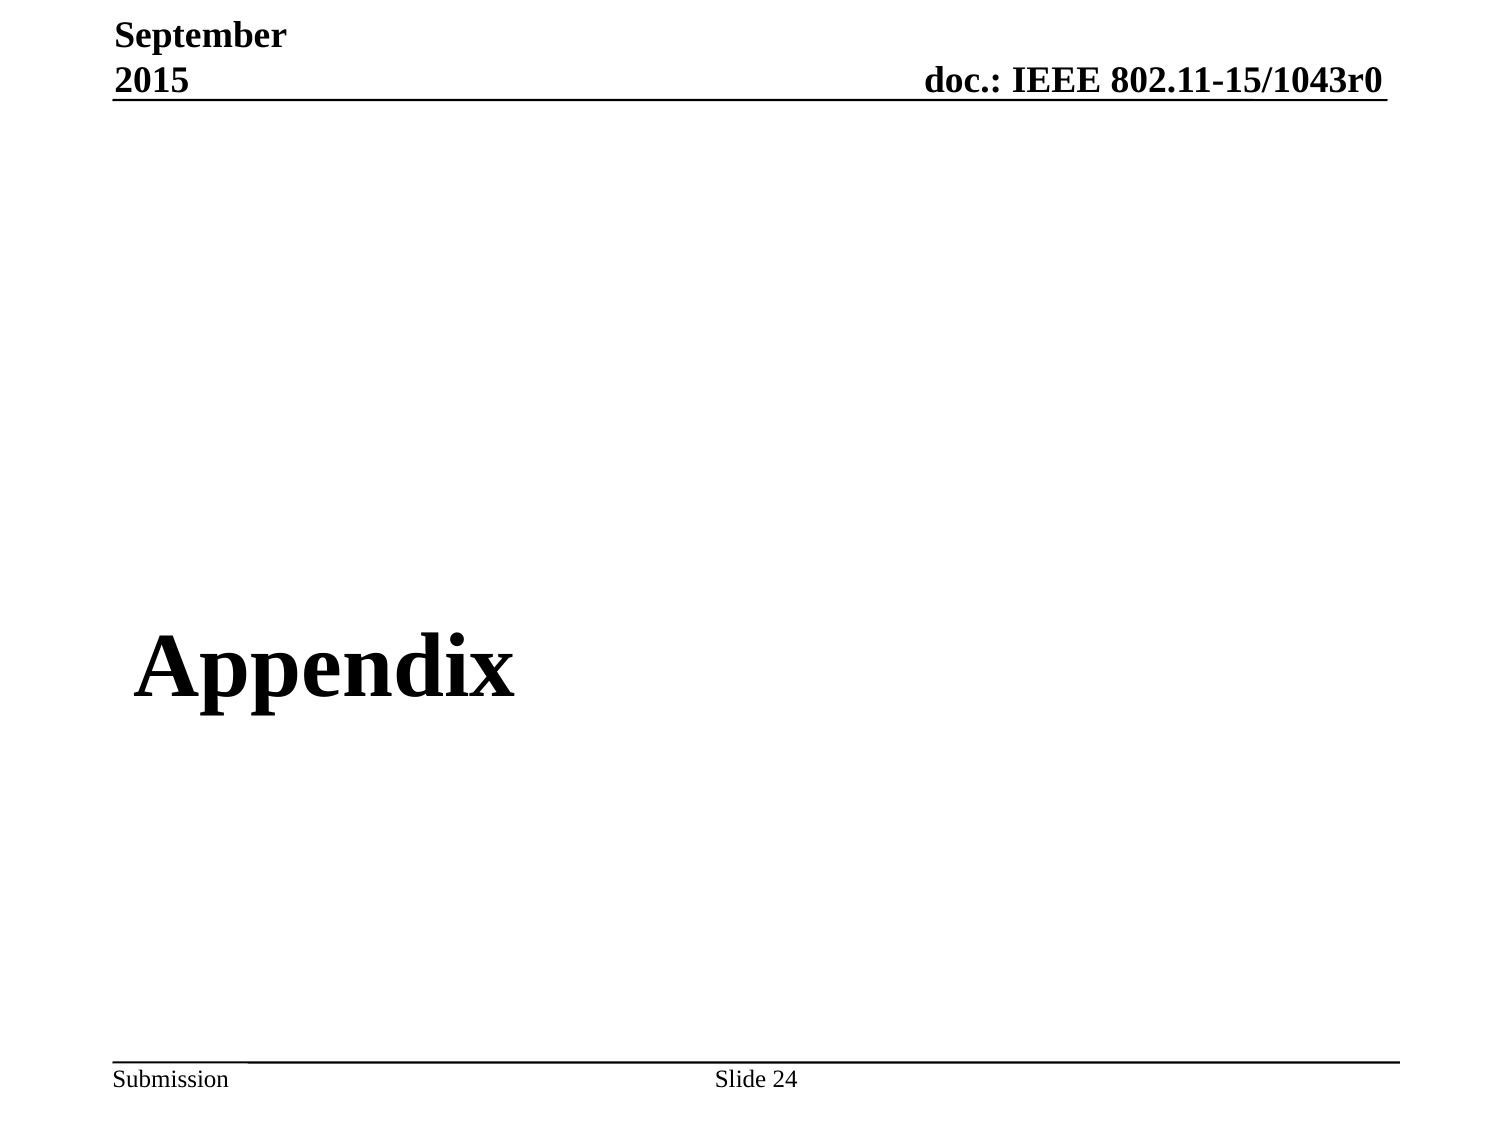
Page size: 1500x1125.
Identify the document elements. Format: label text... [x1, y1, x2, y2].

slide_number Slide 24 [712, 1061, 800, 1093]
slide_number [114, 54, 368, 101]
list Appendix [118, 476, 1394, 724]
